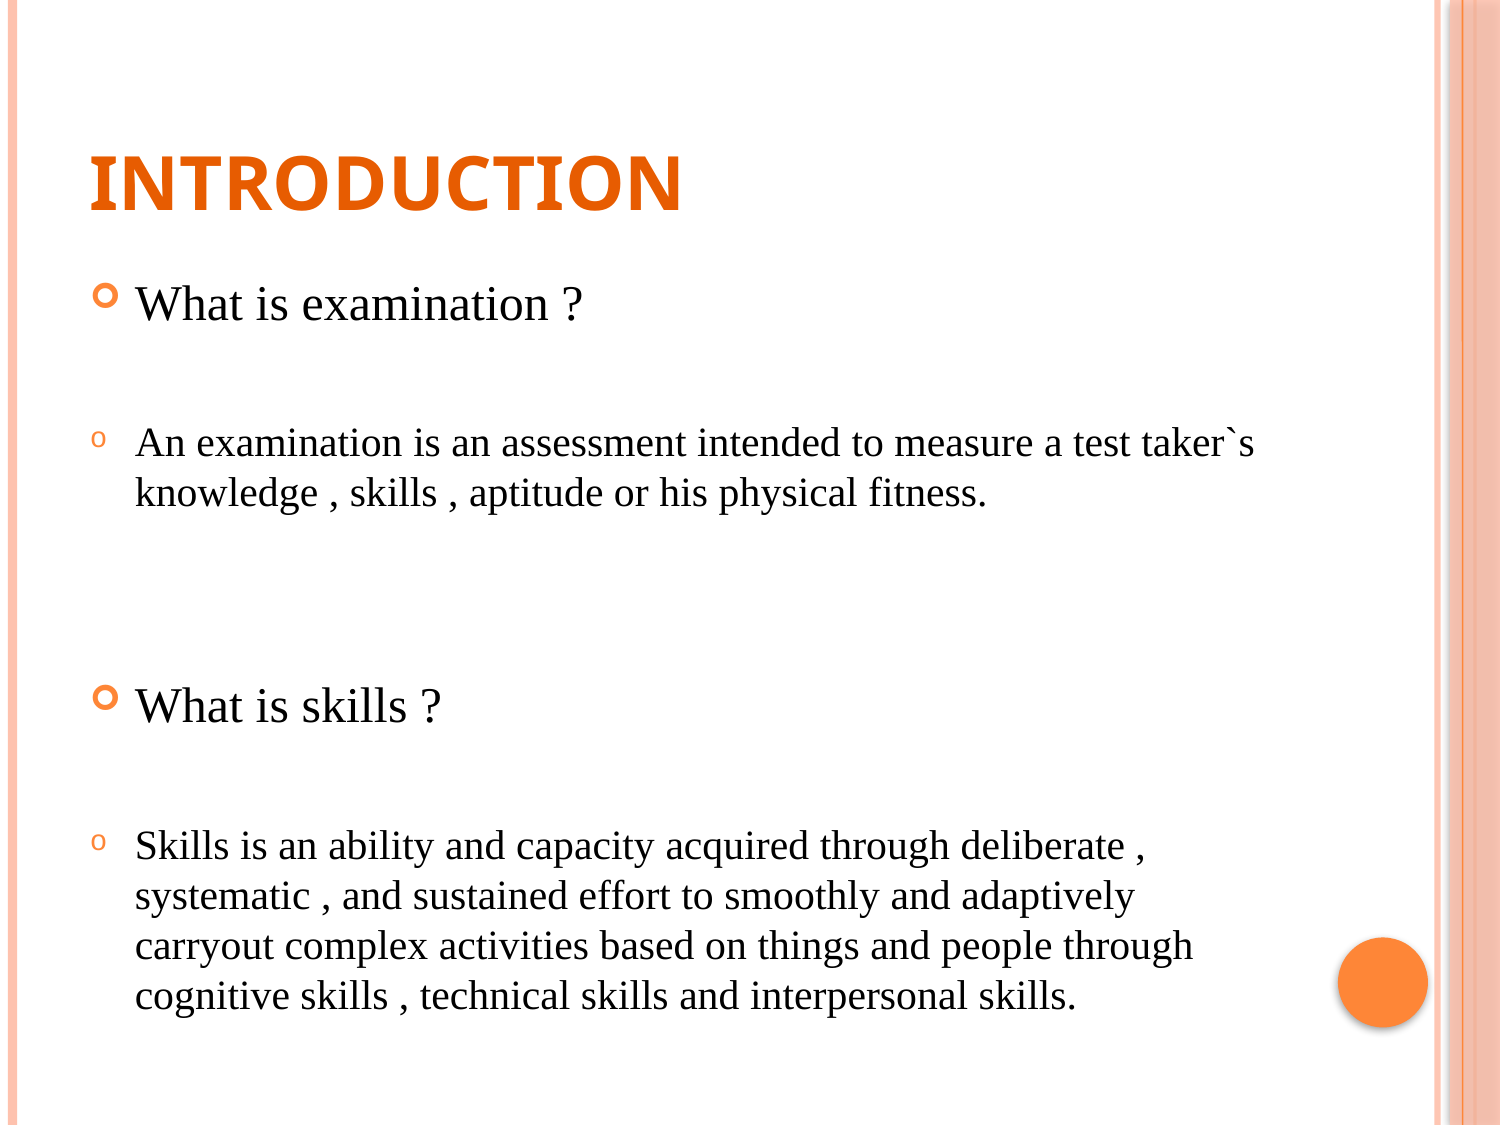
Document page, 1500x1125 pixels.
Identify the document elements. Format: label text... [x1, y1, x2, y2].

list What is examination ? An examination is an assessment intended to measure a test taker`s knowledge , skills , aptitude or his physical fitness. What is skills ? Skills is an ability and capacity acquired through deliberate , systematic , and sustained effort to smoothly and adaptively carryout complex activities based on things and people through cognitive skills , technical skills and interpersonal skills. [75, 262, 1300, 1062]
title INTRODUCTION [75, 45, 1300, 233]
